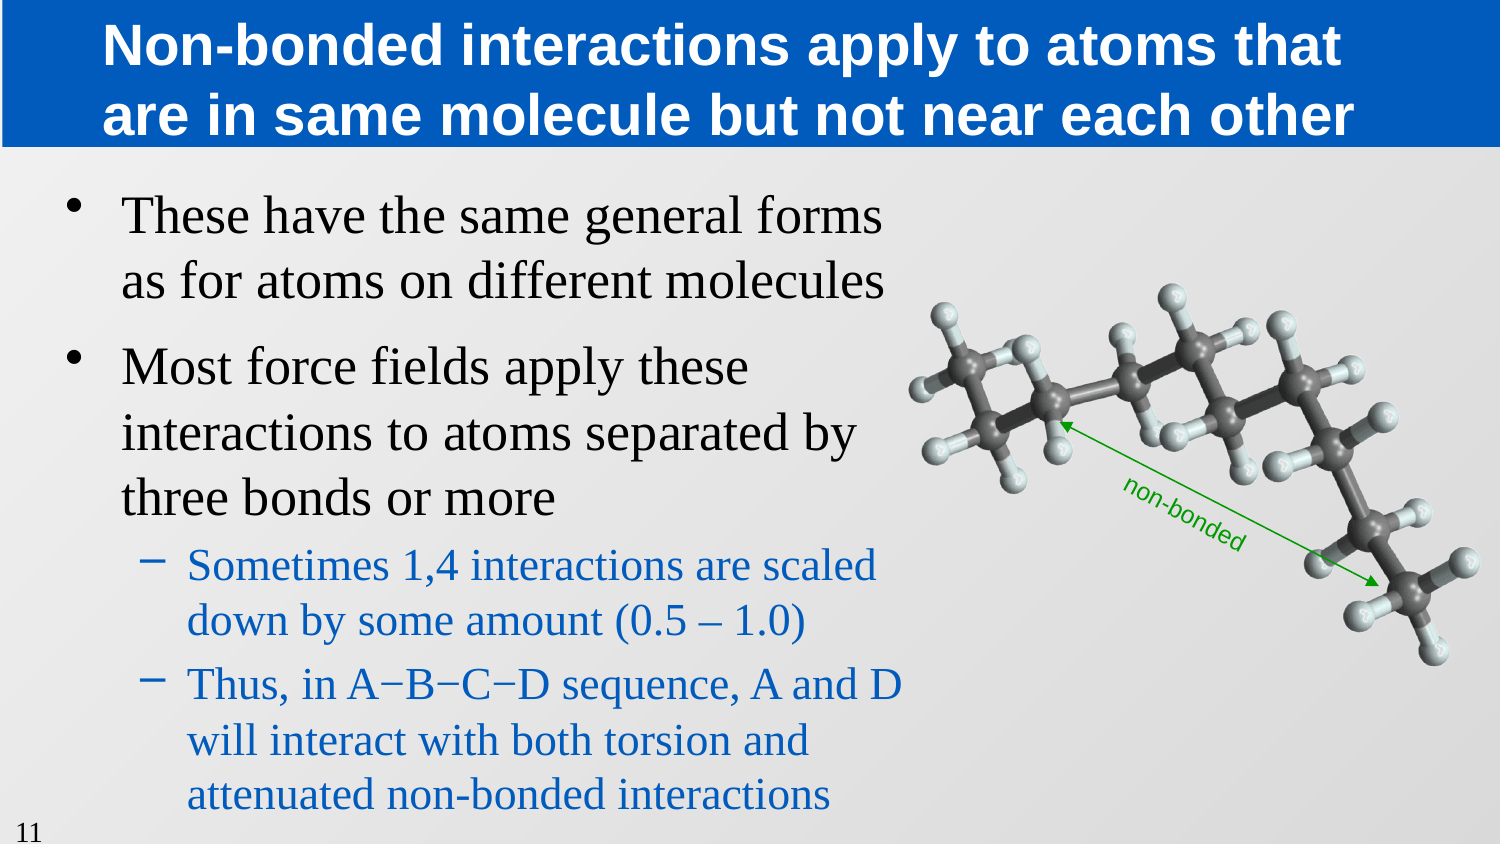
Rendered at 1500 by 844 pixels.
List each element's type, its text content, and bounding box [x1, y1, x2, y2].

slide_number 11 [0, 806, 101, 844]
list These have the same general forms as for atoms on different molecules Most force fields apply these interactions to atoms separated by three bonds or more Sometimes 1,4 interactions are scaled down by some amount (0.5 – 1.0) Thus, in A−B−C−D sequence, A and D will interact with both torsion and attenuated non-bonded interactions [49, 171, 943, 760]
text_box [1059, 421, 1380, 587]
title Non-bonded interactions apply to atoms that are in same molecule but not near each other [87, 0, 1400, 147]
picture [868, 168, 1500, 712]
